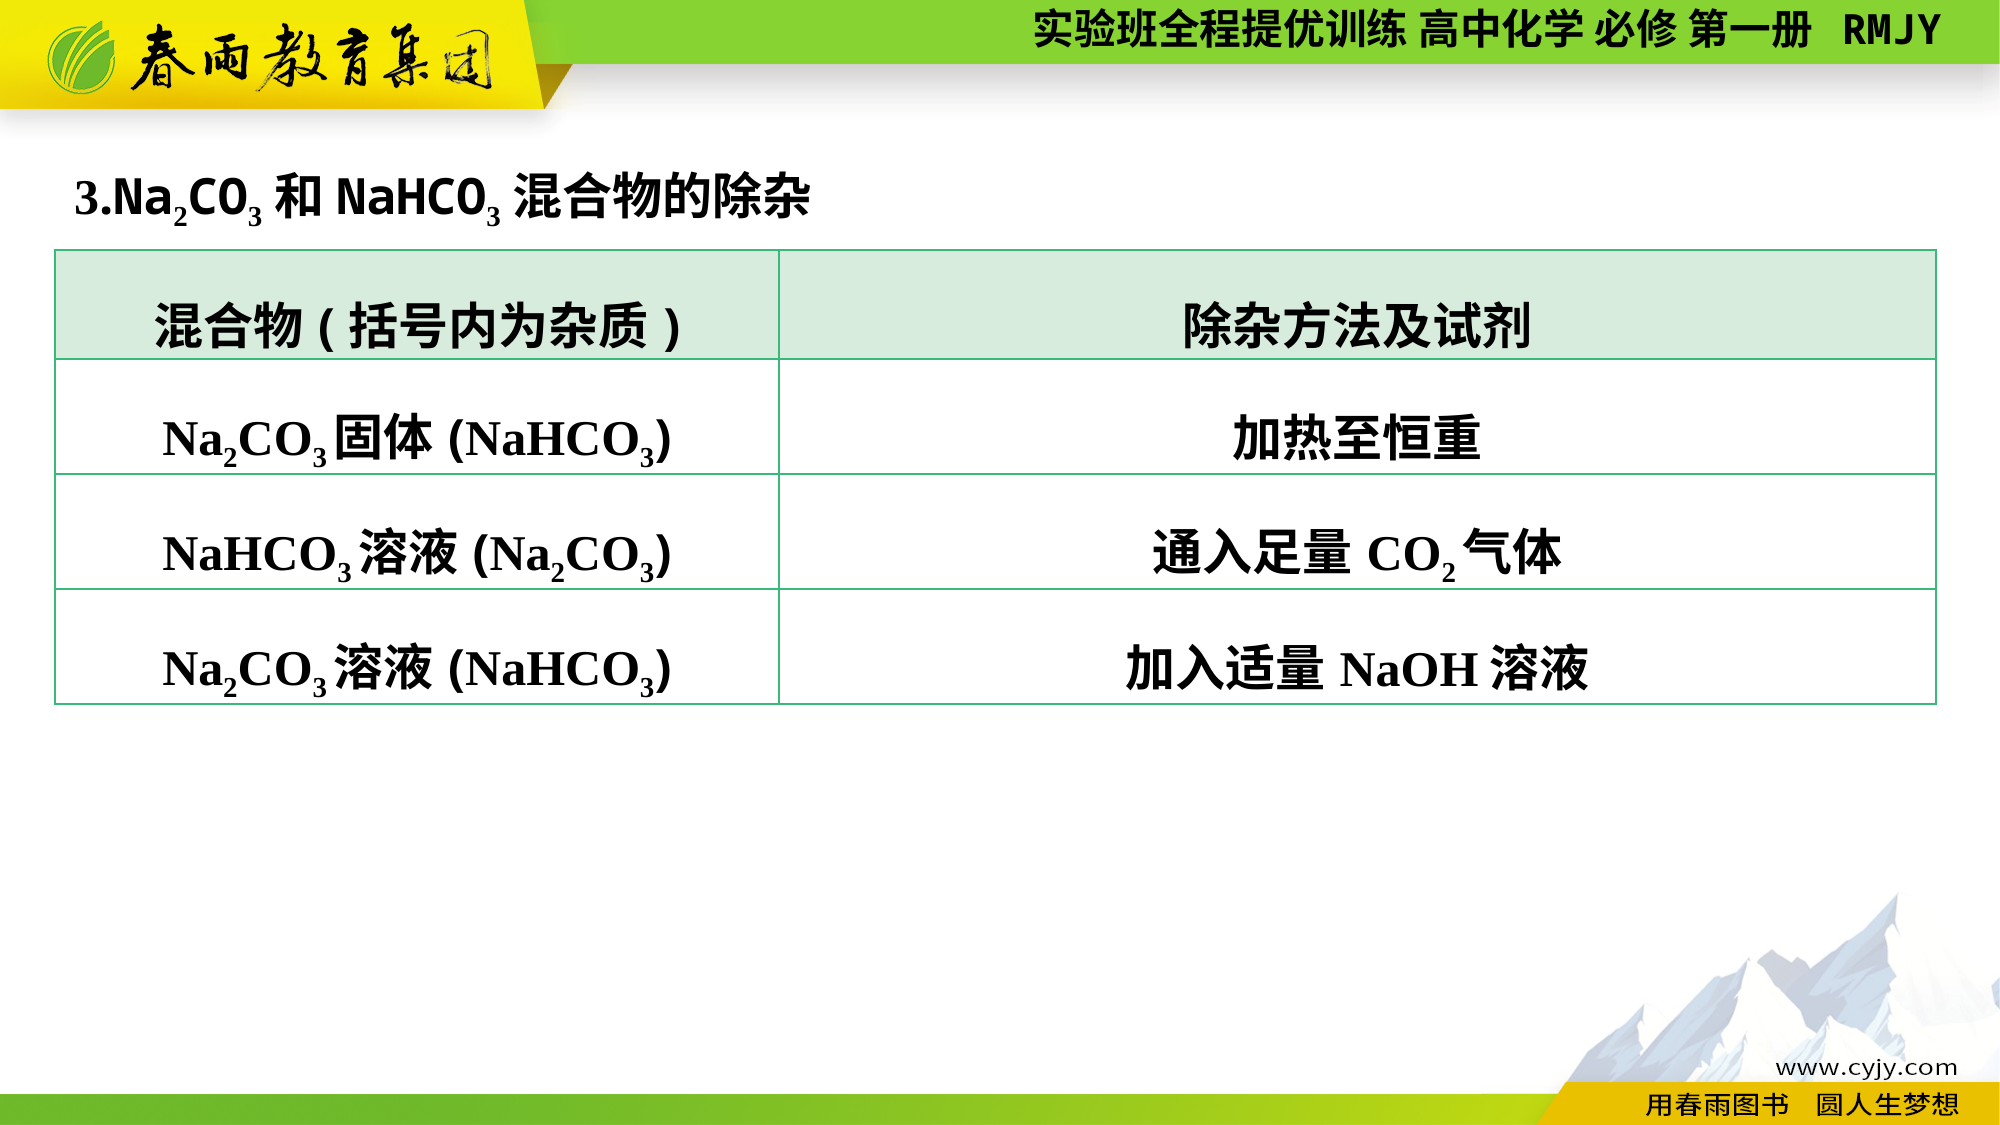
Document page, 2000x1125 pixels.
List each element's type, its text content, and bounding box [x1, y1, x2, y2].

table_header 除杂方法及试剂 [780, 251, 1935, 358]
table_cell Na2CO3溶液(NaHCO3) [56, 590, 778, 703]
table_cell 通入足量CO2气体 [780, 475, 1935, 588]
table_cell 加入适量NaOH溶液 [780, 590, 1935, 703]
picture [0, 0, 2000, 1125]
table_cell NaHCO3溶液(Na2CO3) [56, 475, 778, 588]
table_cell Na2CO3固体(NaHCO3) [56, 360, 778, 473]
list 3.Na2CO3和NaHCO3混合物的除杂 [59, 122, 1944, 217]
table_header 混合物(括号内为杂质) [56, 251, 778, 358]
table_cell 加热至恒重 [780, 360, 1935, 473]
